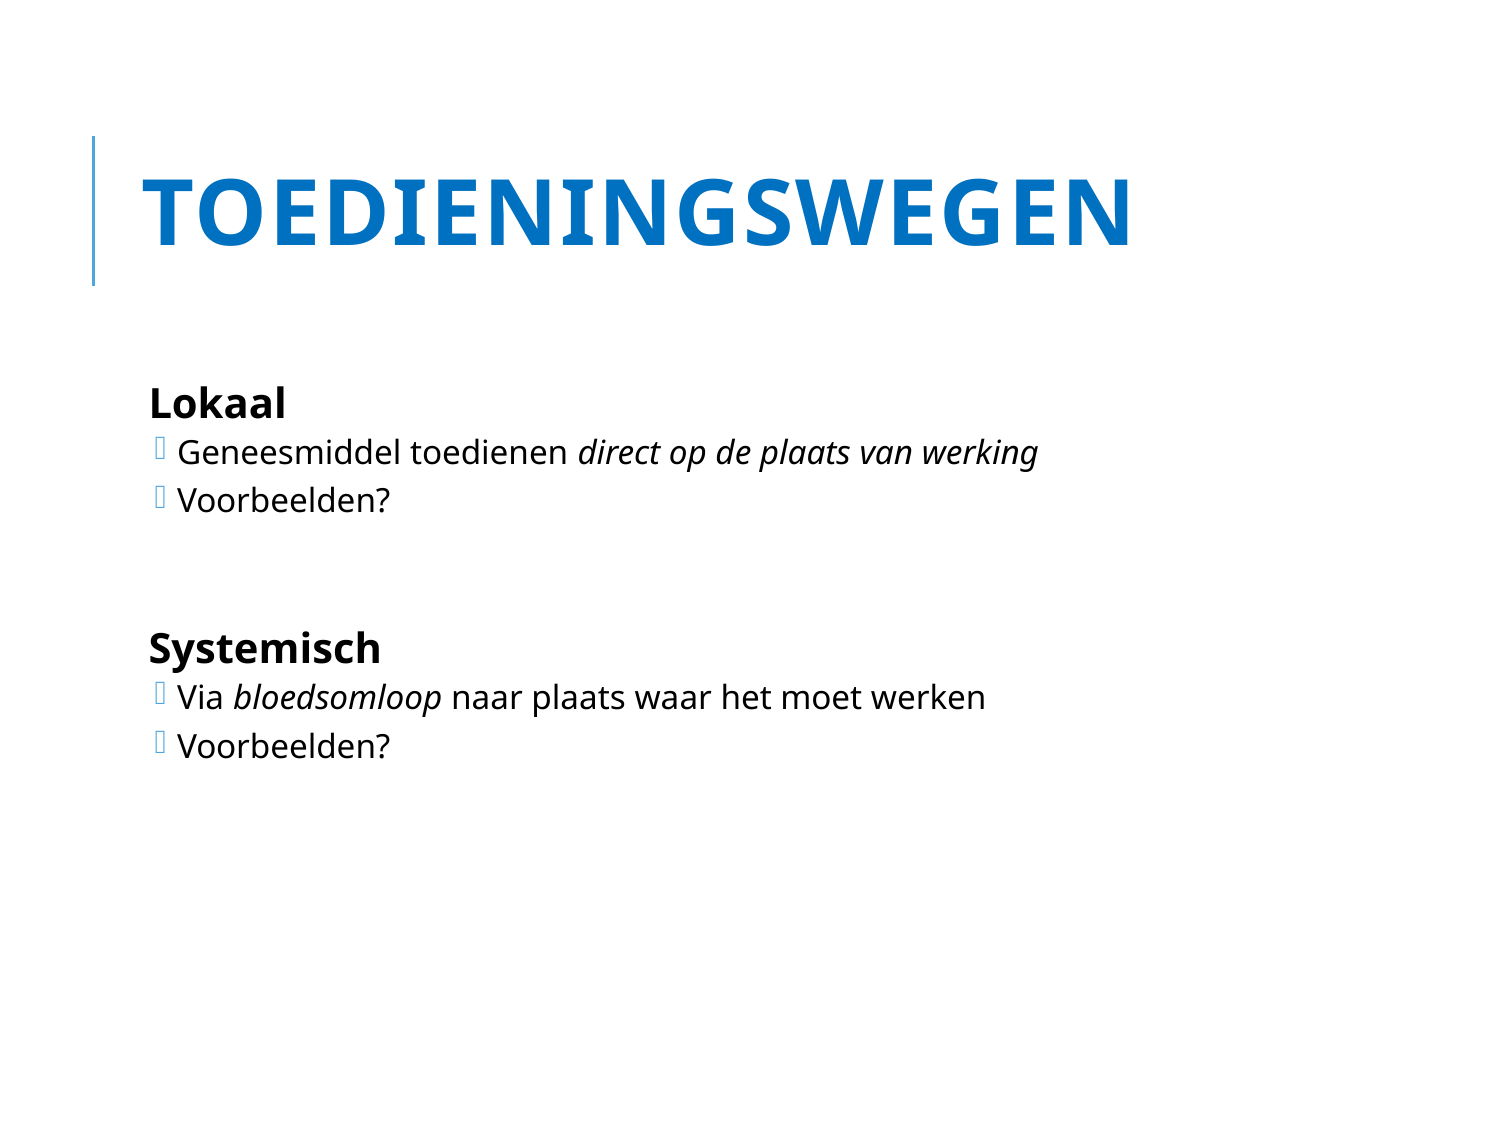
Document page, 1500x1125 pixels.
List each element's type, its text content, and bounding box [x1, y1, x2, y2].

title Toedieningswegen [126, 96, 1322, 342]
list Lokaal Geneesmiddel toedienen direct op de plaats van werking Voorbeelden? Systemisch Via bloedsomloop naar plaats waar het moet werken Voorbeelden? [126, 375, 1322, 1035]
